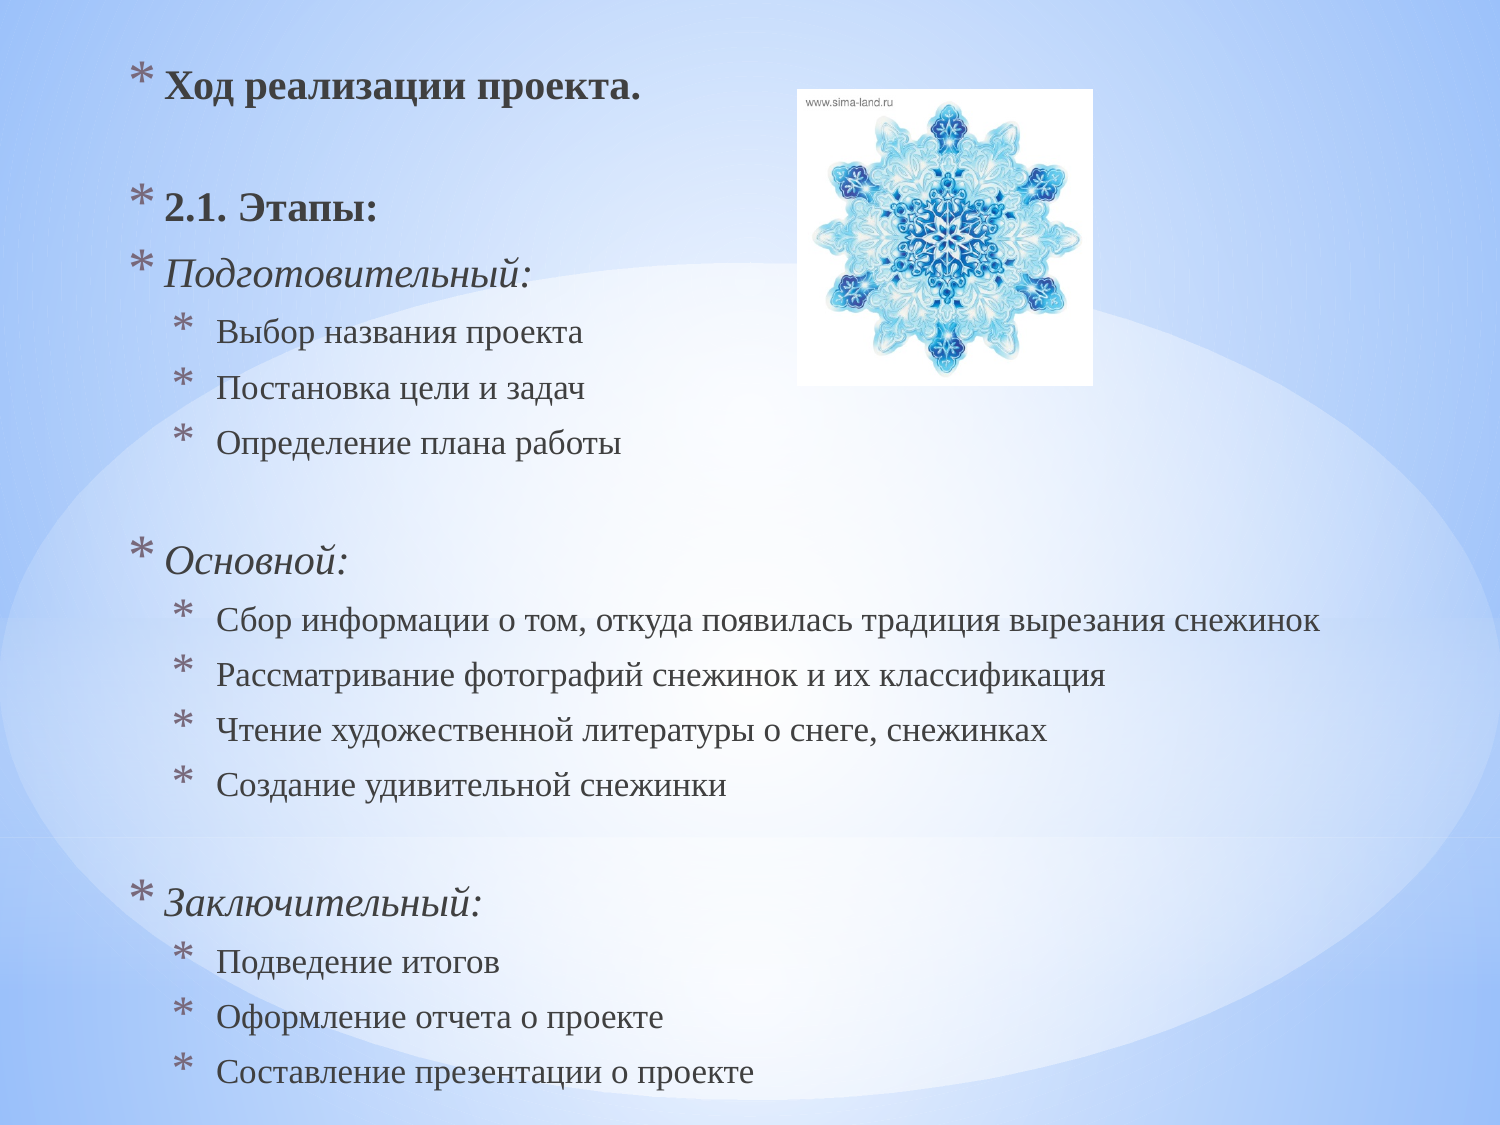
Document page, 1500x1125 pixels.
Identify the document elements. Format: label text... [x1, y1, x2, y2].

list Ход реализации проекта. 2.1. Этапы: Подготовительный: Выбор названия проекта Постановка цели и задач Определение плана работы Основной: Сбор информации о том, откуда появилась традиция вырезания снежинок Рассматривание фотографий снежинок и их классификация Чтение художественной литературы о снеге, снежинках Создание удивительной снежинки Заключительный: Подведение итогов Оформление отчета о проекте Составление презентации о проекте [112, 42, 1424, 1106]
picture [796, 89, 1093, 386]
